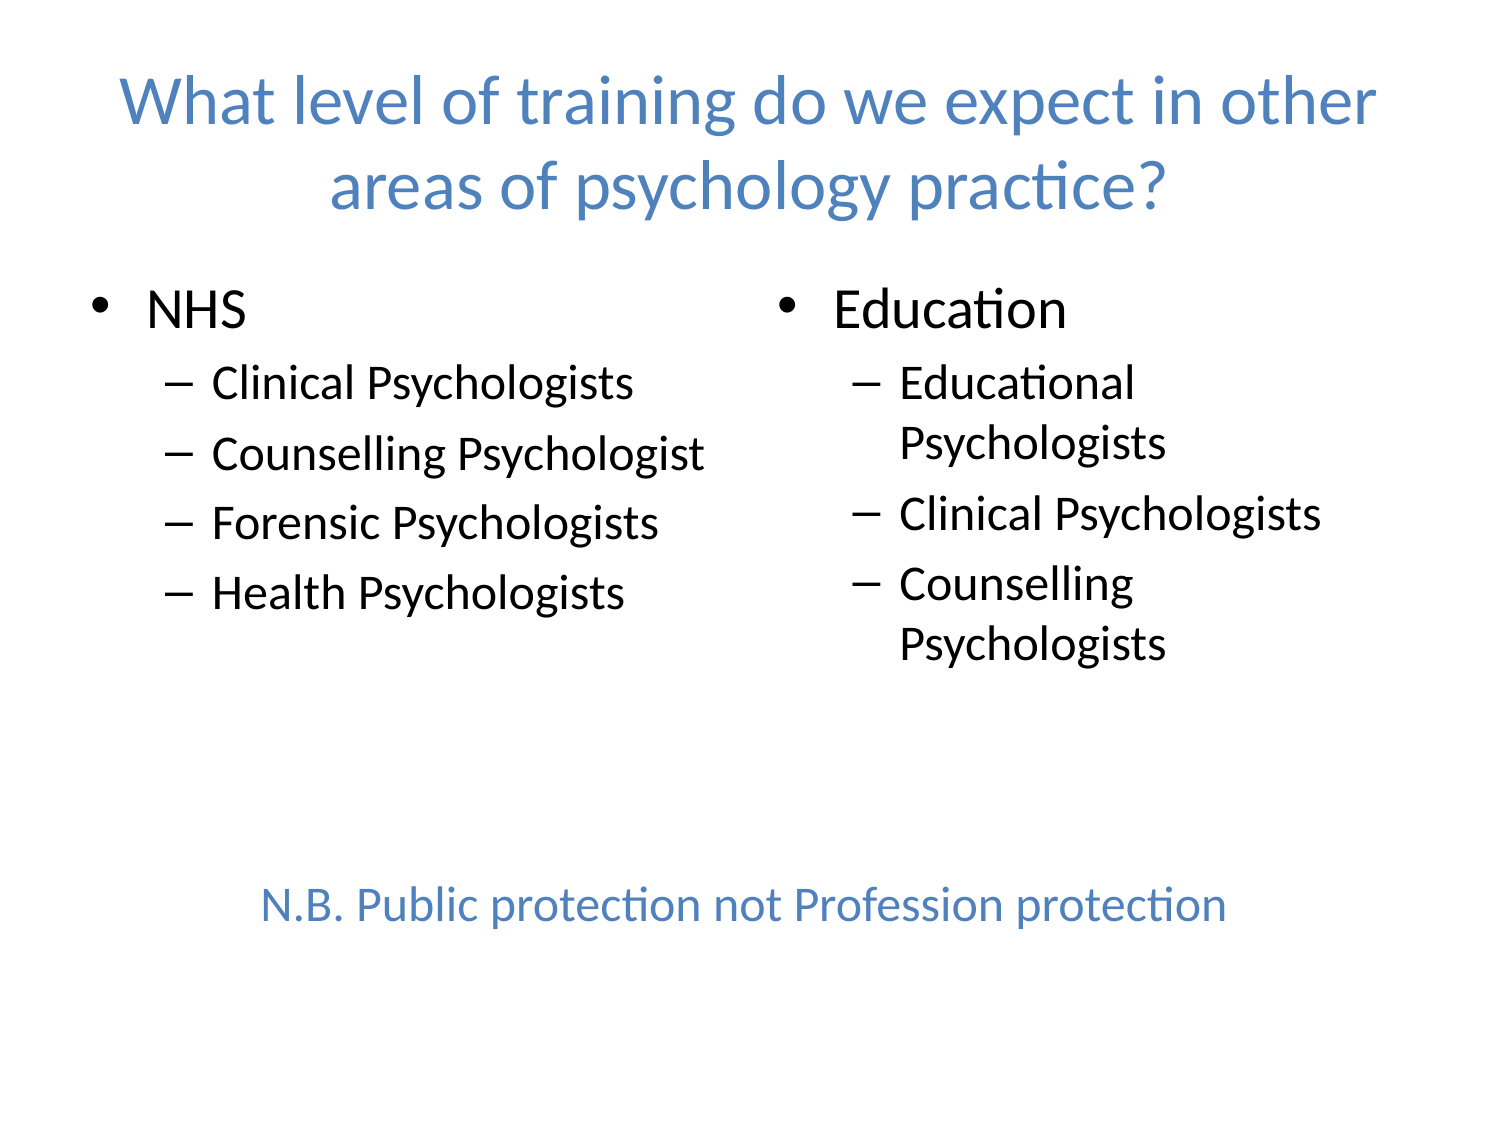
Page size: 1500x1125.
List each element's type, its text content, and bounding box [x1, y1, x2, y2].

title What level of training do we expect in other areas of psychology practice? [75, 45, 1425, 233]
text_box N.B. Public protection not Profession protection [112, 864, 1376, 939]
list NHS Clinical Psychologists Counselling Psychologist Forensic Psychologists Health Psychologists [75, 262, 738, 1005]
list Education Educational Psychologists Clinical Psychologists Counselling Psychologists [762, 262, 1425, 1005]
